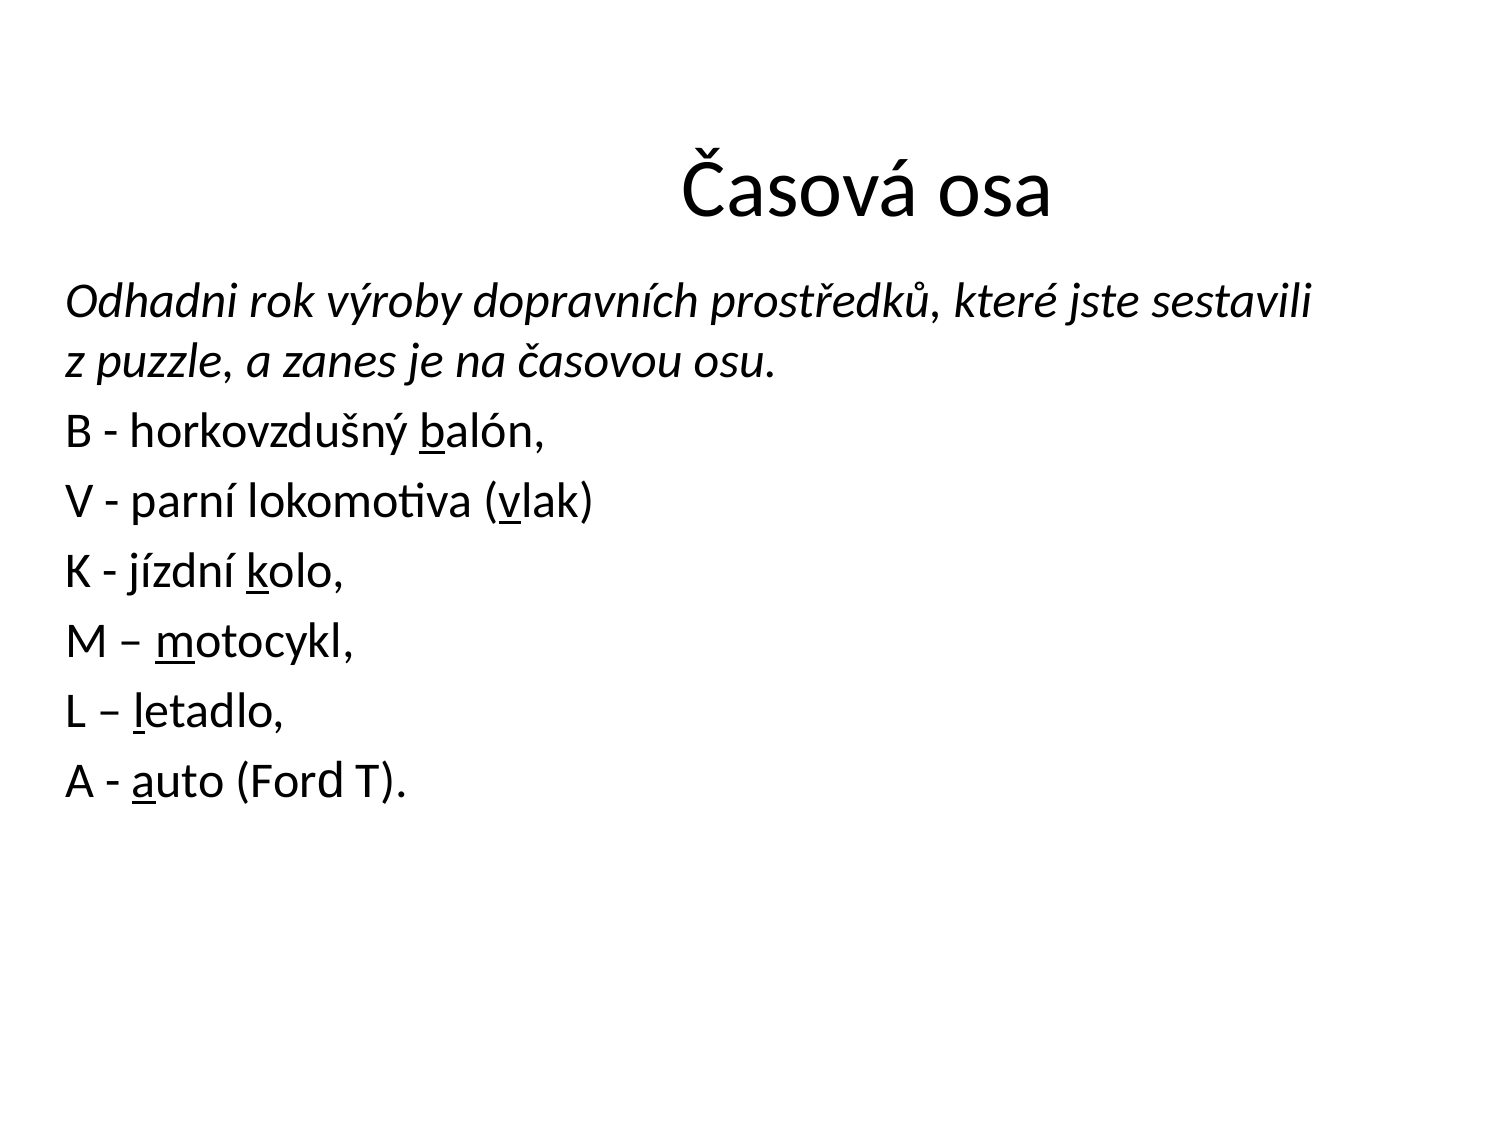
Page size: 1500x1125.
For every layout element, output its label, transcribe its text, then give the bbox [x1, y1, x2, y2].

title Časová osa [236, 75, 1500, 291]
list Odhadni rok výroby dopravních prostředků, které jste sestavili z puzzle, a zanes je na časovou osu. B - horkovzdušný balón, V - parní lokomotiva (vlak) K - jízdní kolo, M – motocykl, L – letadlo, A - auto (Ford T). [64, 267, 1355, 965]
